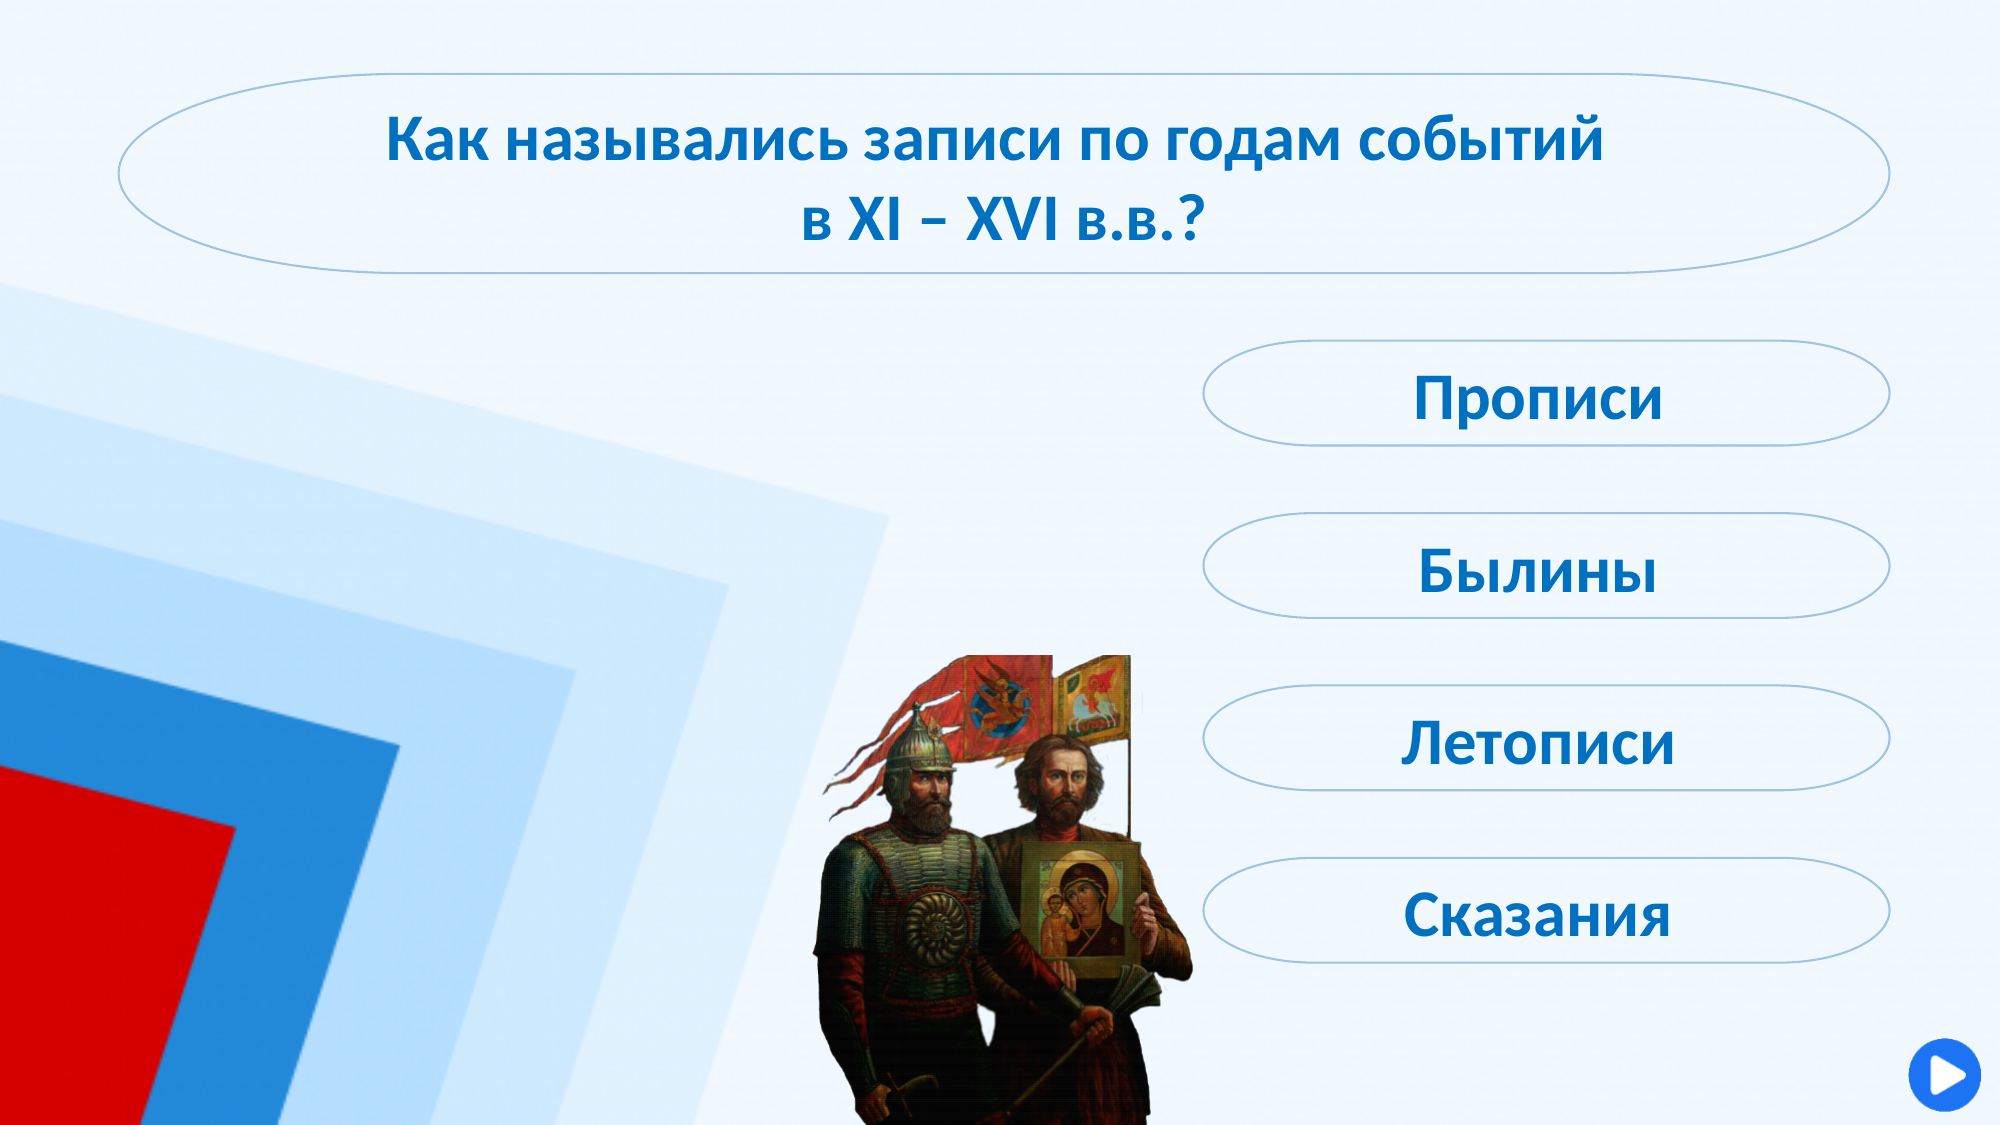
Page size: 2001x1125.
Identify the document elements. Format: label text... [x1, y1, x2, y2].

text_box Прописи [1202, 339, 1891, 447]
text_box Сказания [1202, 856, 1891, 964]
text_box Как назывались записи по годам событий в XI – XVI в.в.? [117, 72, 1891, 275]
picture [0, 0, 2001, 1125]
text_box Былины [1202, 512, 1891, 619]
text_box Летописи [1202, 684, 1891, 792]
